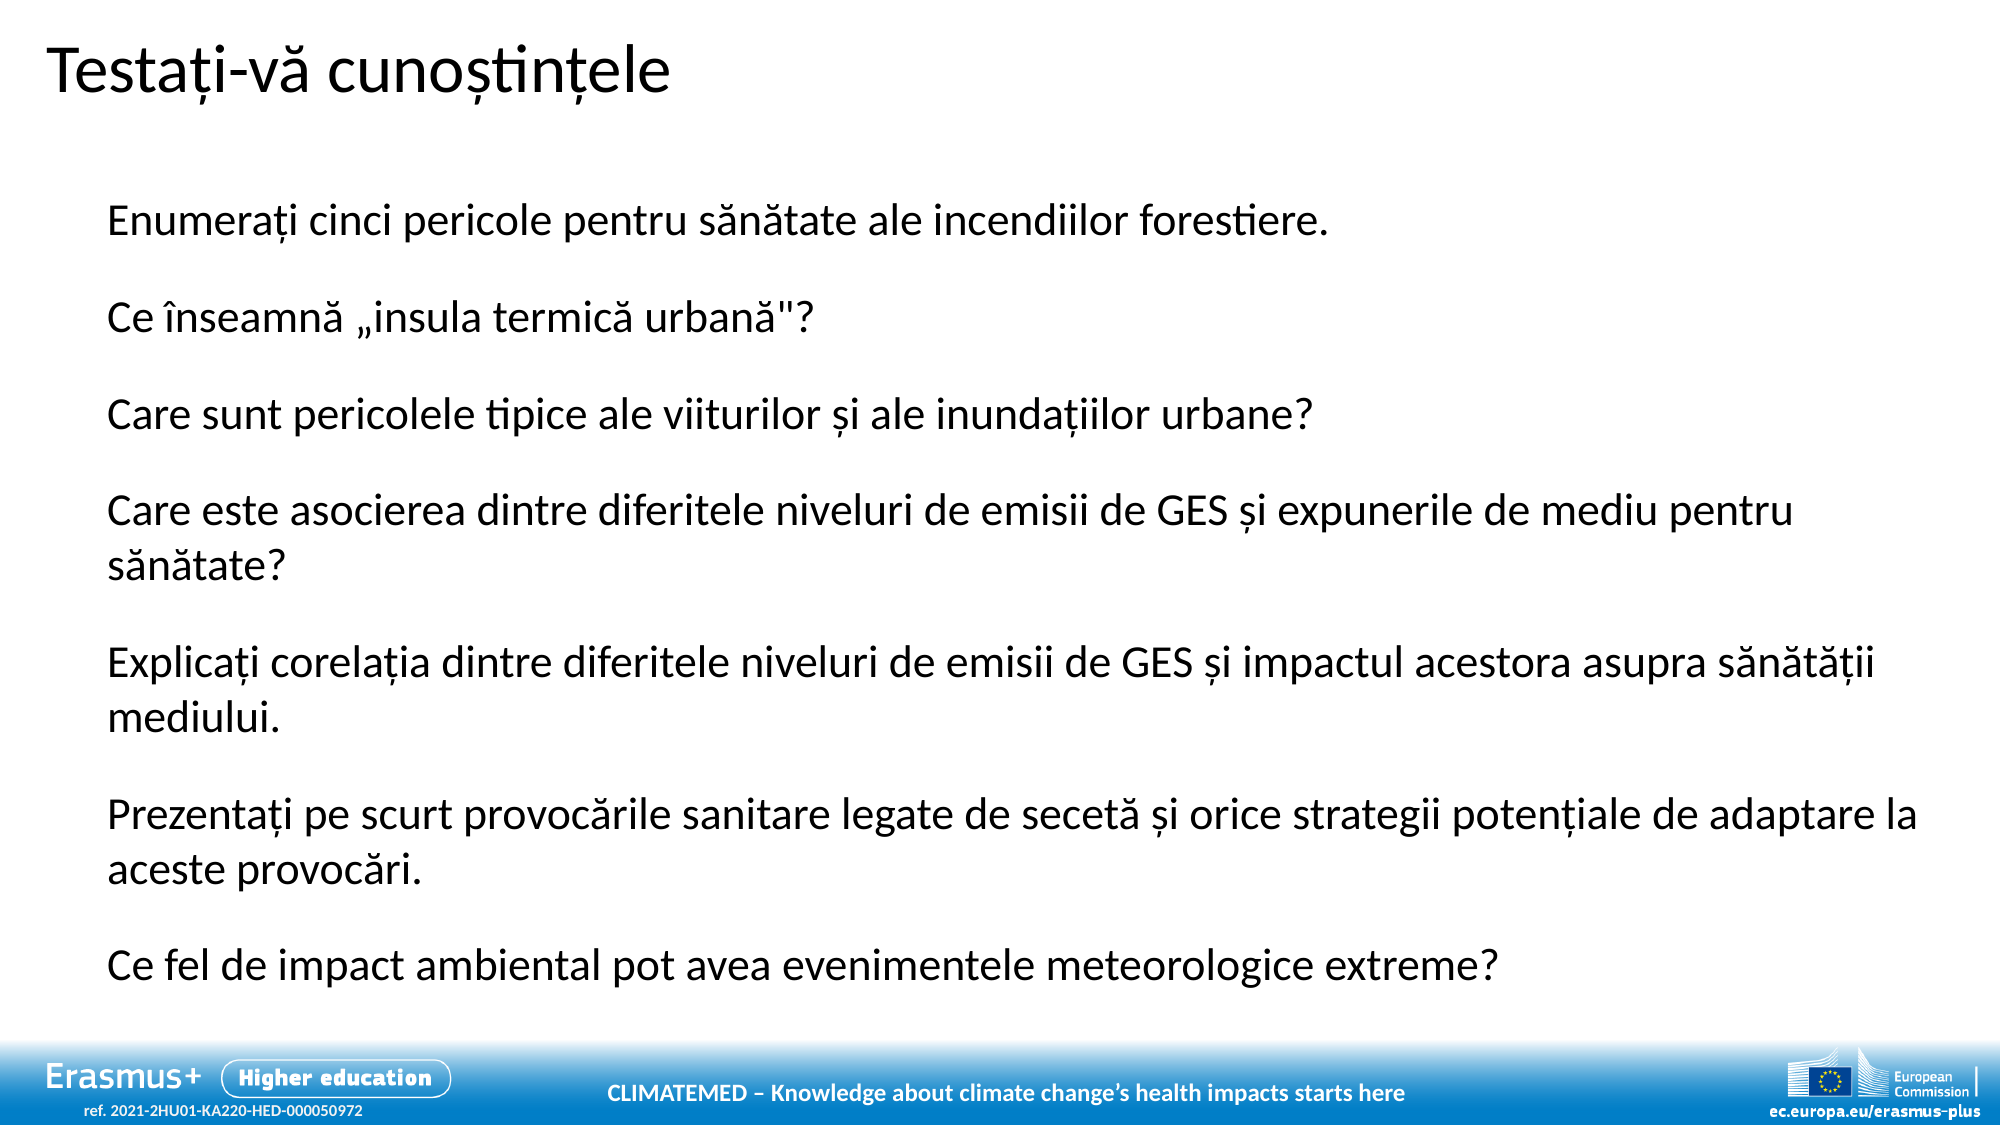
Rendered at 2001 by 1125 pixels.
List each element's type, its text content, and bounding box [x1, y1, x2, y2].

title Testați-vă cunoștințele [31, 25, 1984, 116]
picture [0, 899, 2000, 1125]
list Enumerați cinci pericole pentru sănătate ale incendiilor forestiere. Ce înseamnă „insula termică urbană"? Care sunt pericolele tipice ale viiturilor și ale inundațiilor urbane? Care este asocierea dintre diferitele niveluri de emisii de GES și expunerile de mediu pentru sănătate? Explicați corelația dintre diferitele niveluri de emisii de GES și impactul acestora asupra sănătății mediului. Prezentați pe scurt provocările sanitare legate de secetă și orice strategii potențiale de adaptare la aceste provocări. Ce fel de impact ambiental pot avea evenimentele meteorologice extreme? [92, 182, 1944, 1012]
